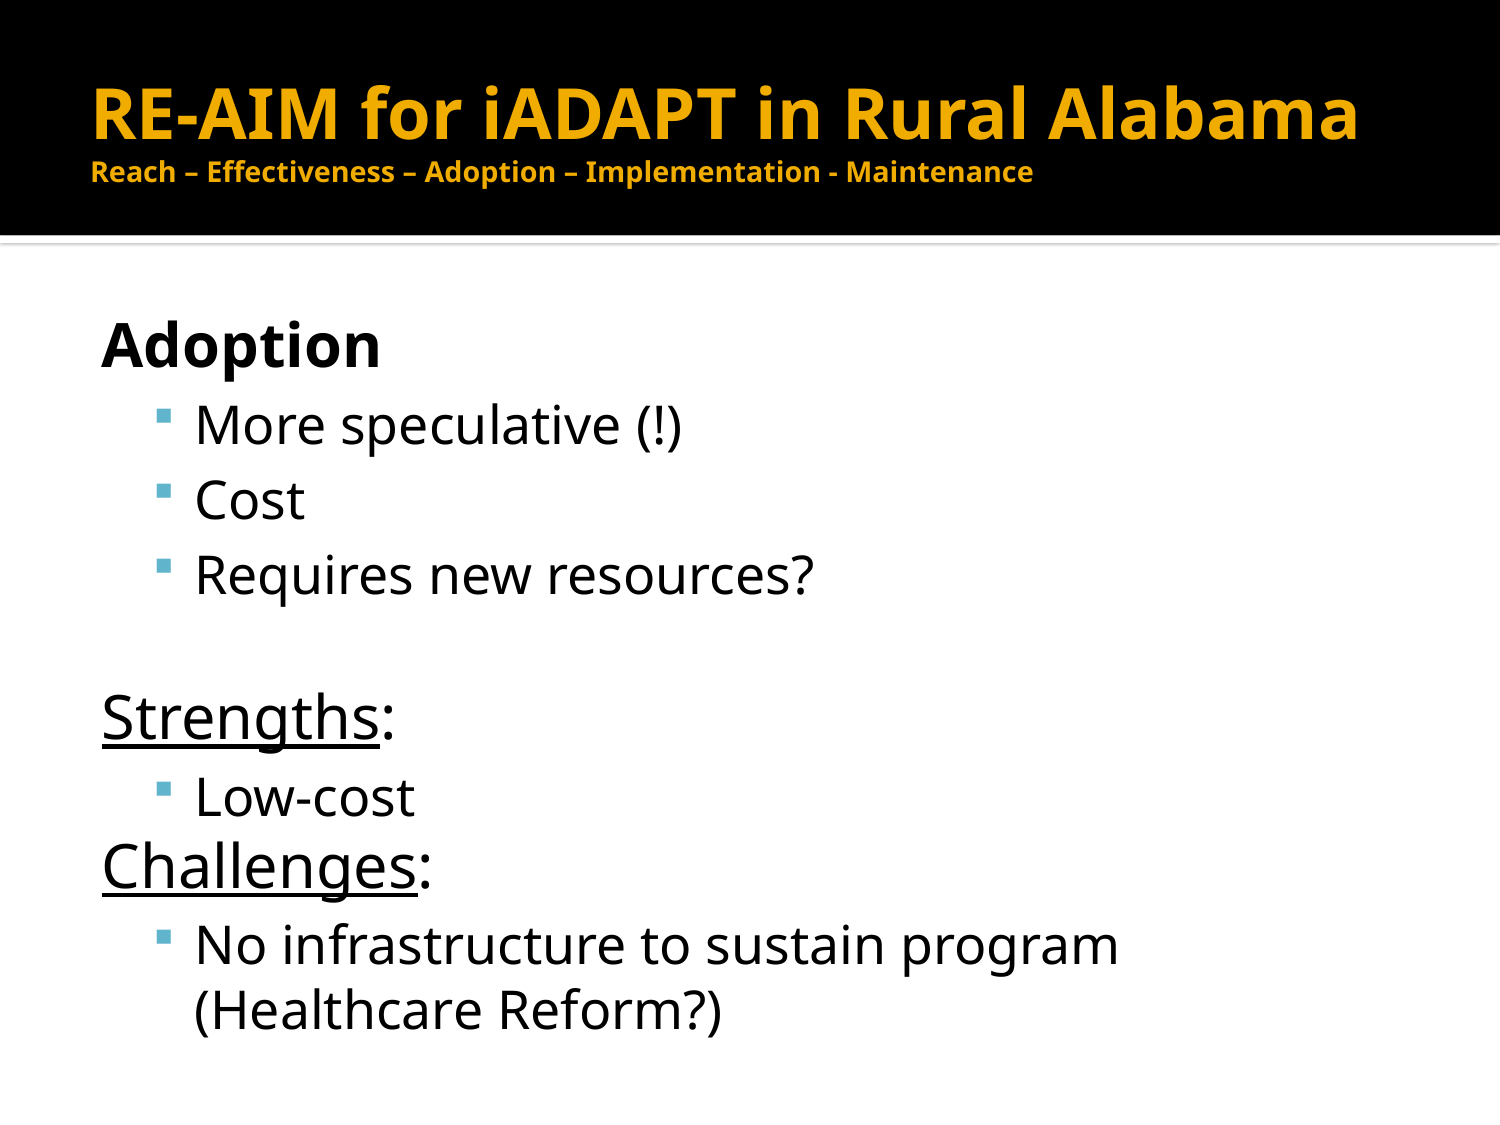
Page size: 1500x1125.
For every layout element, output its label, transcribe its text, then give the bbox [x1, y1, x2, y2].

title RE-AIM for iADAPT in Rural Alabama Reach – Effectiveness – Adoption – Implementation - Maintenance [75, 25, 1425, 231]
list Adoption More speculative (!) Cost Requires new resources? Strengths: Low-cost Challenges: No infrastructure to sustain program (Healthcare Reform?) [75, 291, 1425, 1050]
